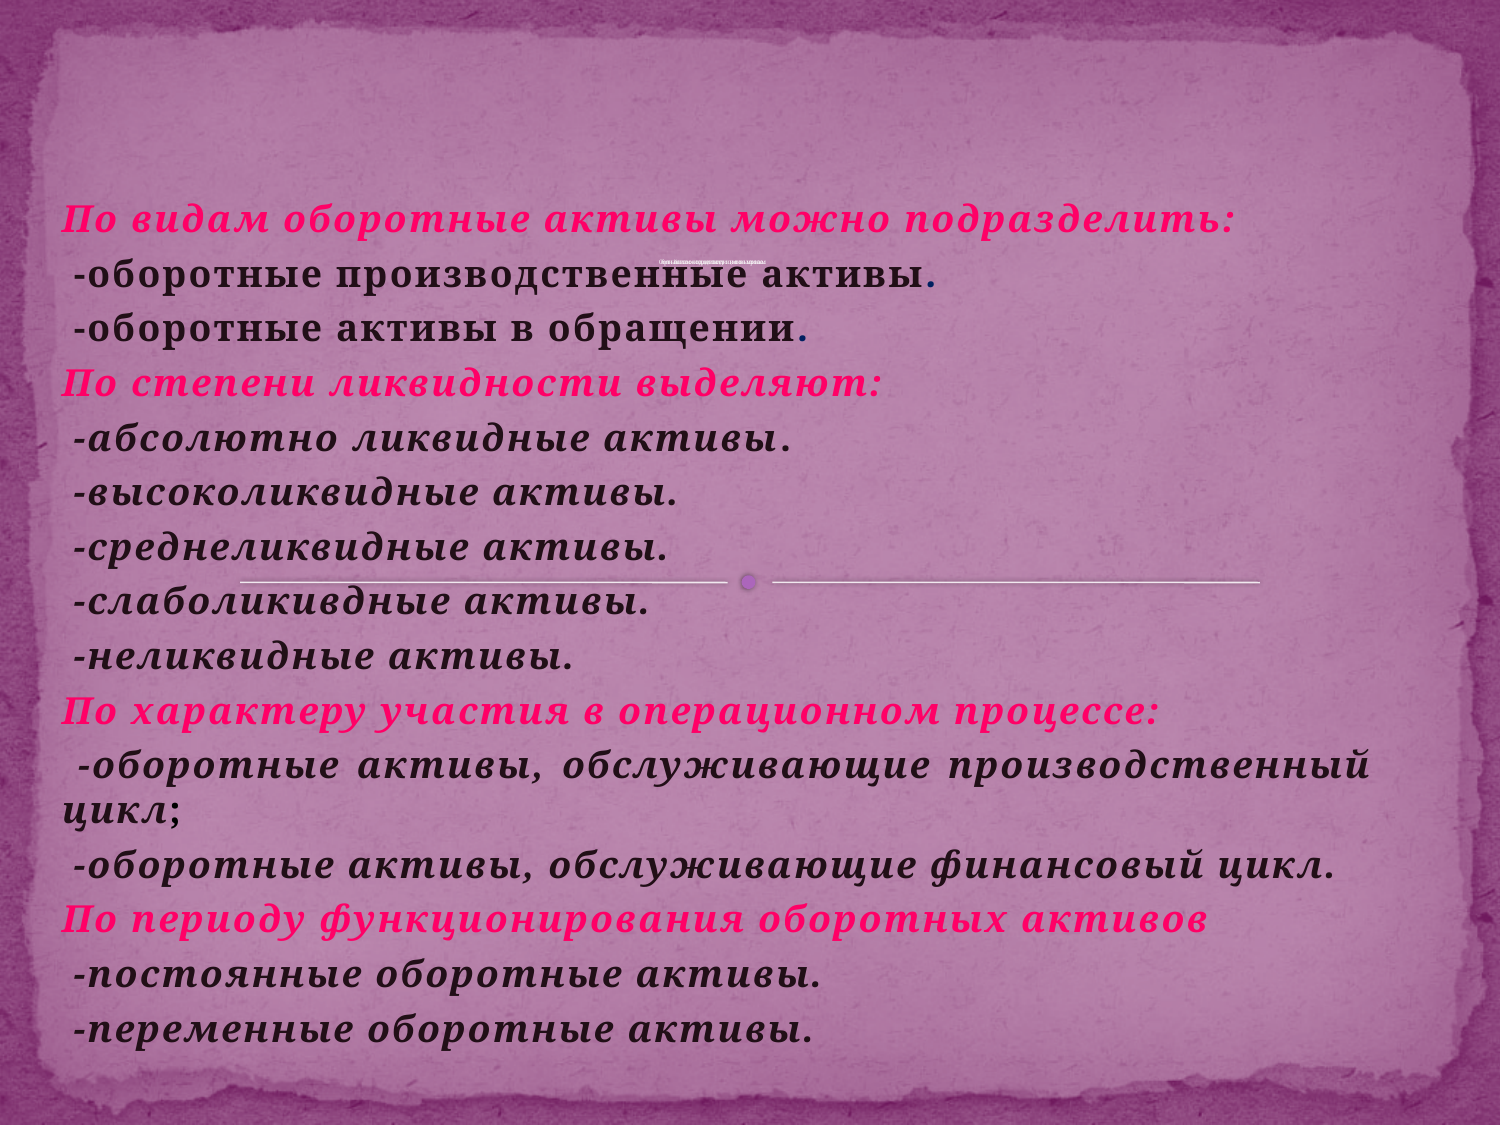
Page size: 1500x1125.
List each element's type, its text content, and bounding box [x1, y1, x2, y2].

title Оборотный капитал можно подразделить по следующим основным признакам: [46, 187, 1379, 288]
subtitle По видам оборотные активы можно подразделить: -оборотные производственные активы. -оборотные активы в обращении. По степени ликвидности выделяют: -абсолютно ликвидные активы. -высоколиквидные активы. -среднеликвидные активы. -слаболикивдные активы. -неликвидные активы. По характеру участия в операционном процессе: -оборотные активы, обслуживающие производственный цикл; -оборотные активы, обслуживающие финансовый цикл. По периоду функционирования оборотных активов -постоянные оборотные активы. -переменные оборотные активы. [46, 187, 1390, 1079]
